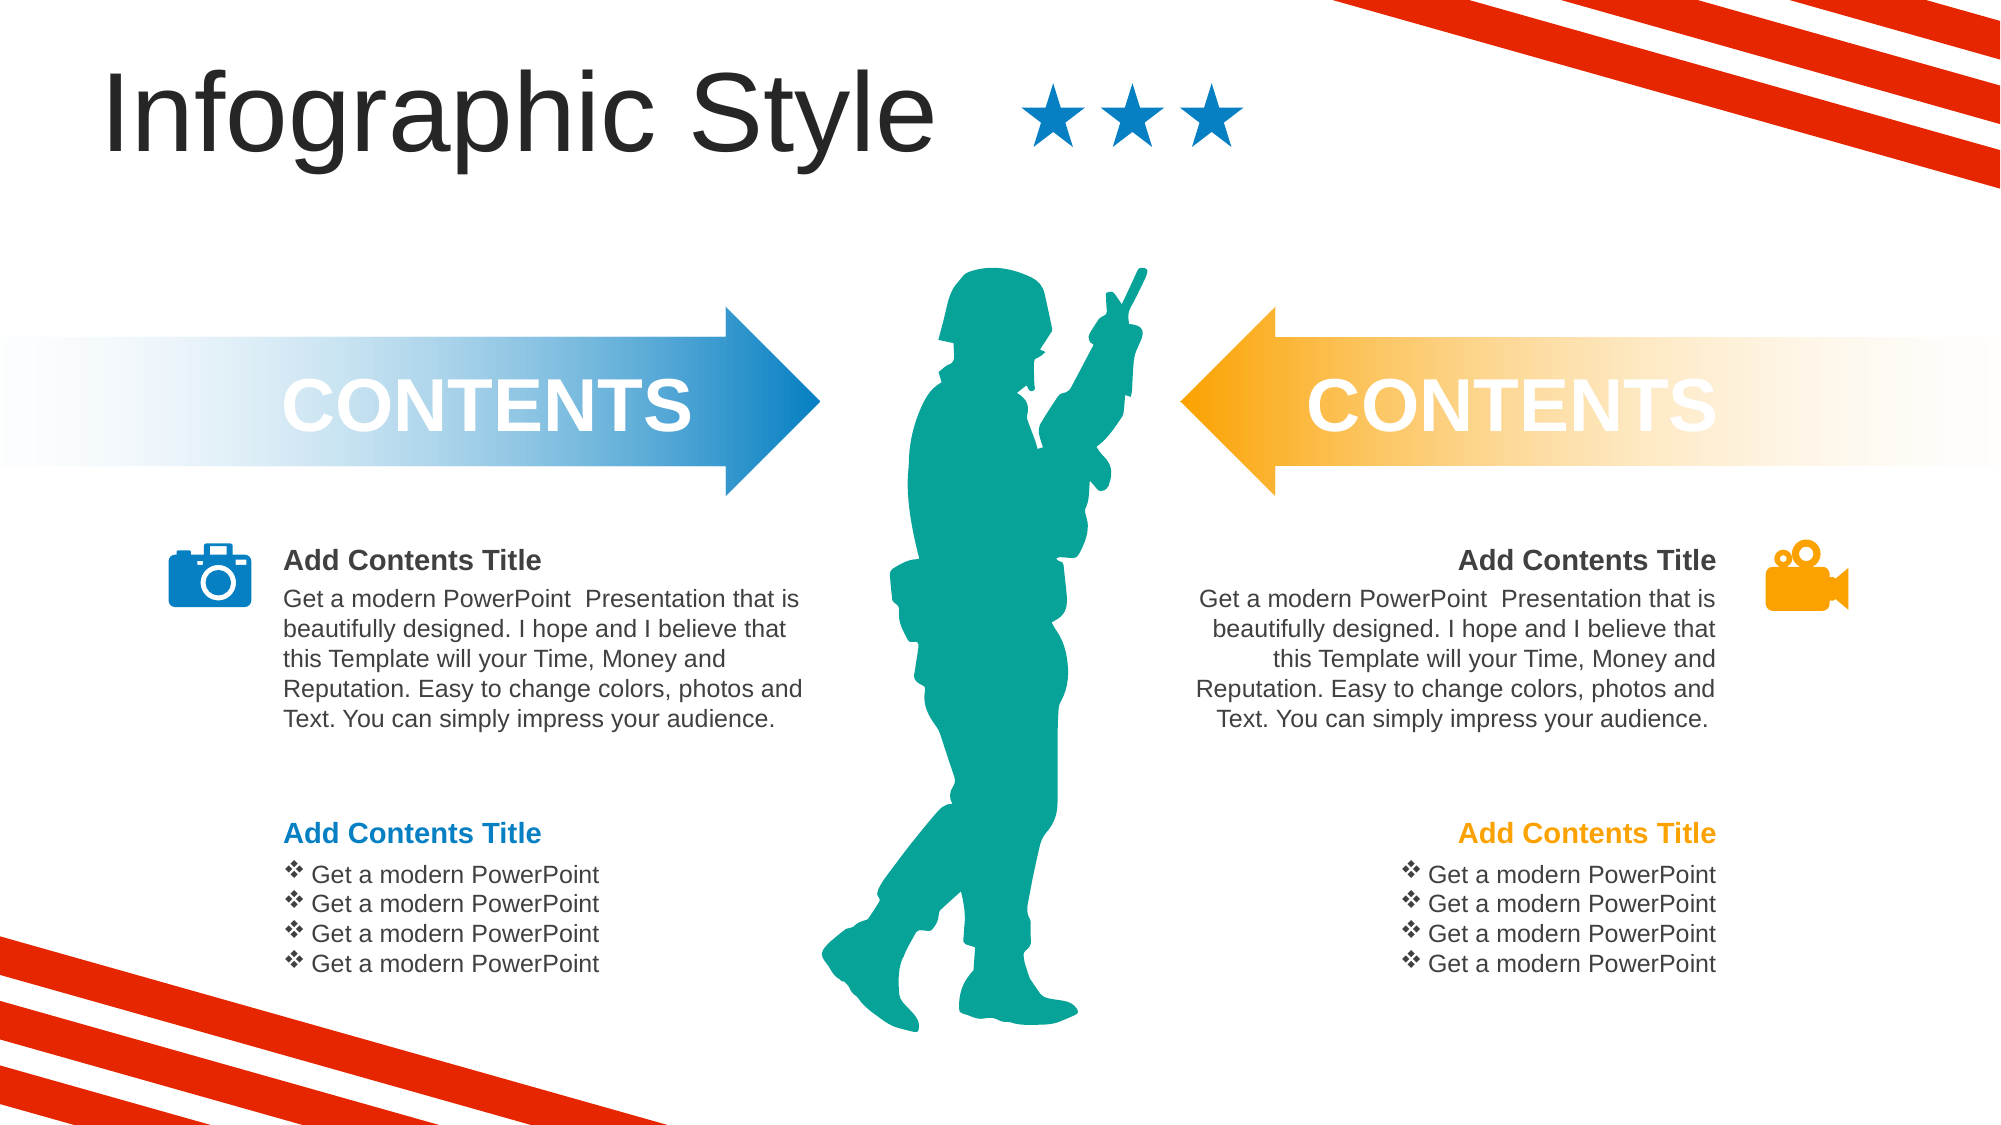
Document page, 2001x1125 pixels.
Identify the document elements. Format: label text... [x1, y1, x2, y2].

text_box [821, 267, 1148, 1033]
text_box [1764, 538, 1850, 613]
text_box Add Contents Title [268, 533, 820, 584]
text_box [0, 303, 821, 498]
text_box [1180, 806, 1732, 988]
text_box Get a modern PowerPoint Presentation that is beautifully designed. I hope and I believe that this Template will your Time, Money and Reputation. Easy to change colors, photos and Text. You can simply impress your audience. [1180, 584, 1732, 740]
text_box [167, 542, 253, 609]
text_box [268, 806, 820, 988]
list Infographic Style [86, 55, 1899, 175]
text_box CONTENTS [184, 355, 694, 447]
text_box Get a modern PowerPoint Presentation that is beautifully designed. I hope and I believe that this Template will your Time, Money and Reputation. Easy to change colors, photos and Text. You can simply impress your audience. [268, 584, 820, 740]
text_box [1021, 83, 1244, 148]
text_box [1180, 306, 2000, 496]
text_box Add Contents Title [1180, 533, 1732, 584]
